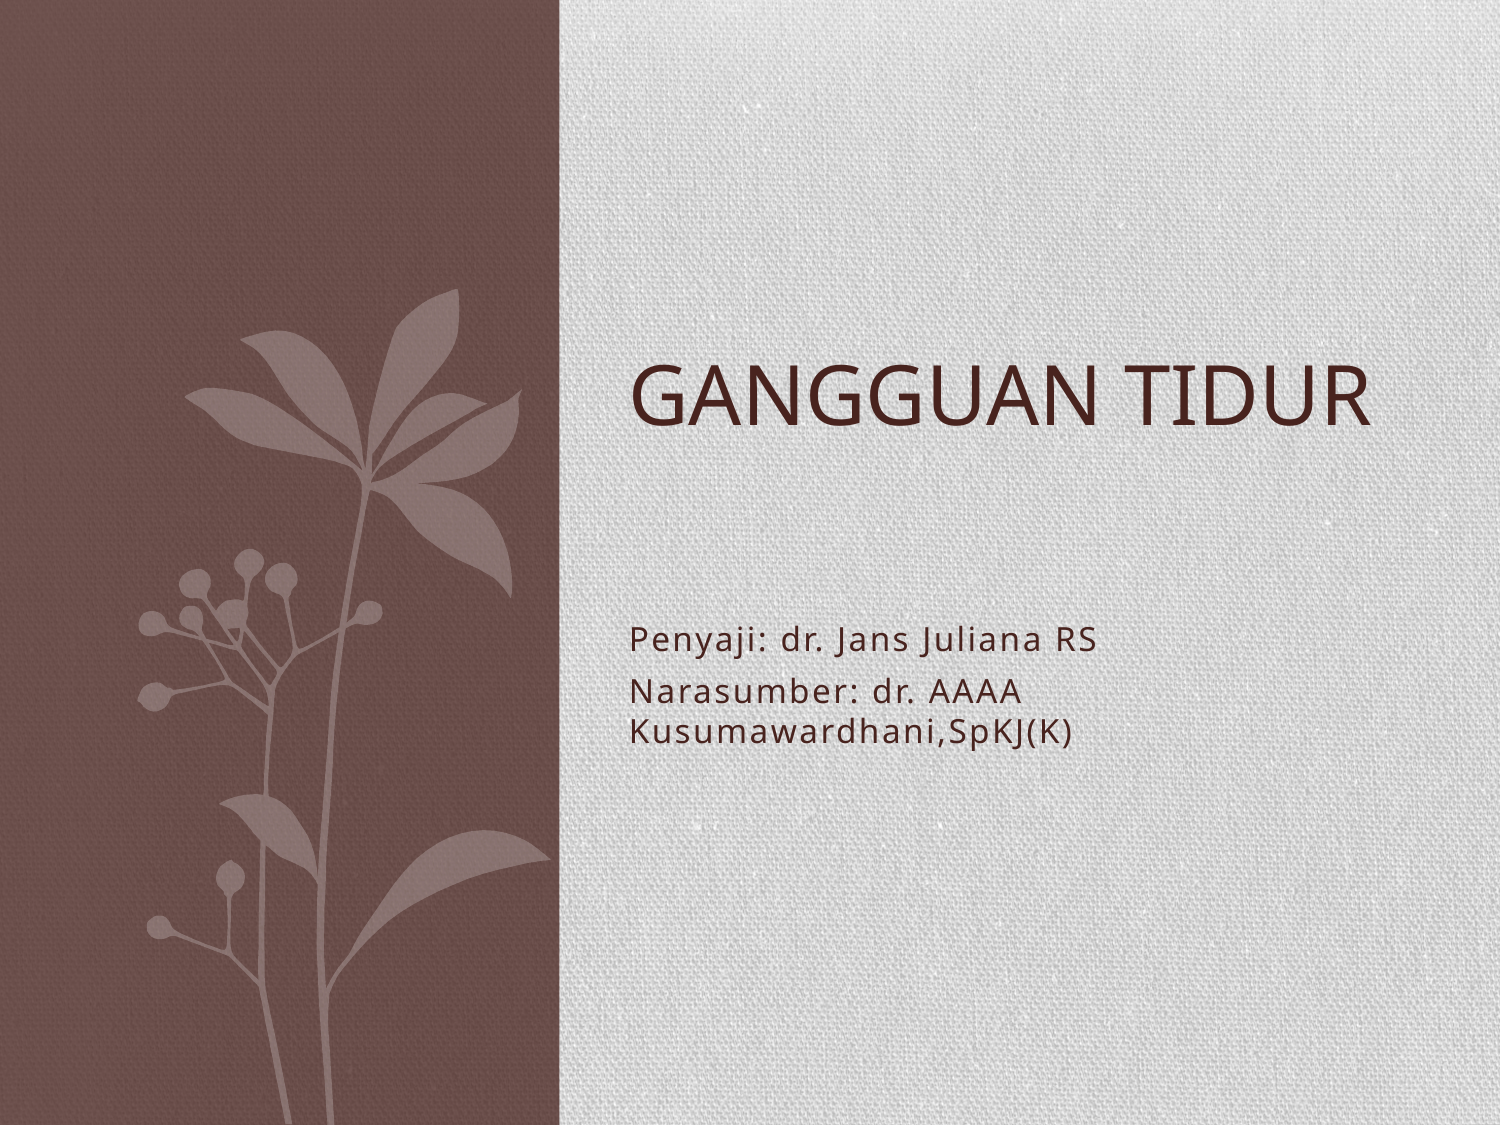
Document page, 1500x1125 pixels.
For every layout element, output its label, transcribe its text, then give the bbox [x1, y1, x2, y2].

subtitle Penyaji: dr. Jans Juliana RS Narasumber: dr. AAAA Kusumawardhani,SpKJ(K) [614, 610, 1454, 870]
title GANGGUAN TIDUR [613, 71, 1454, 450]
